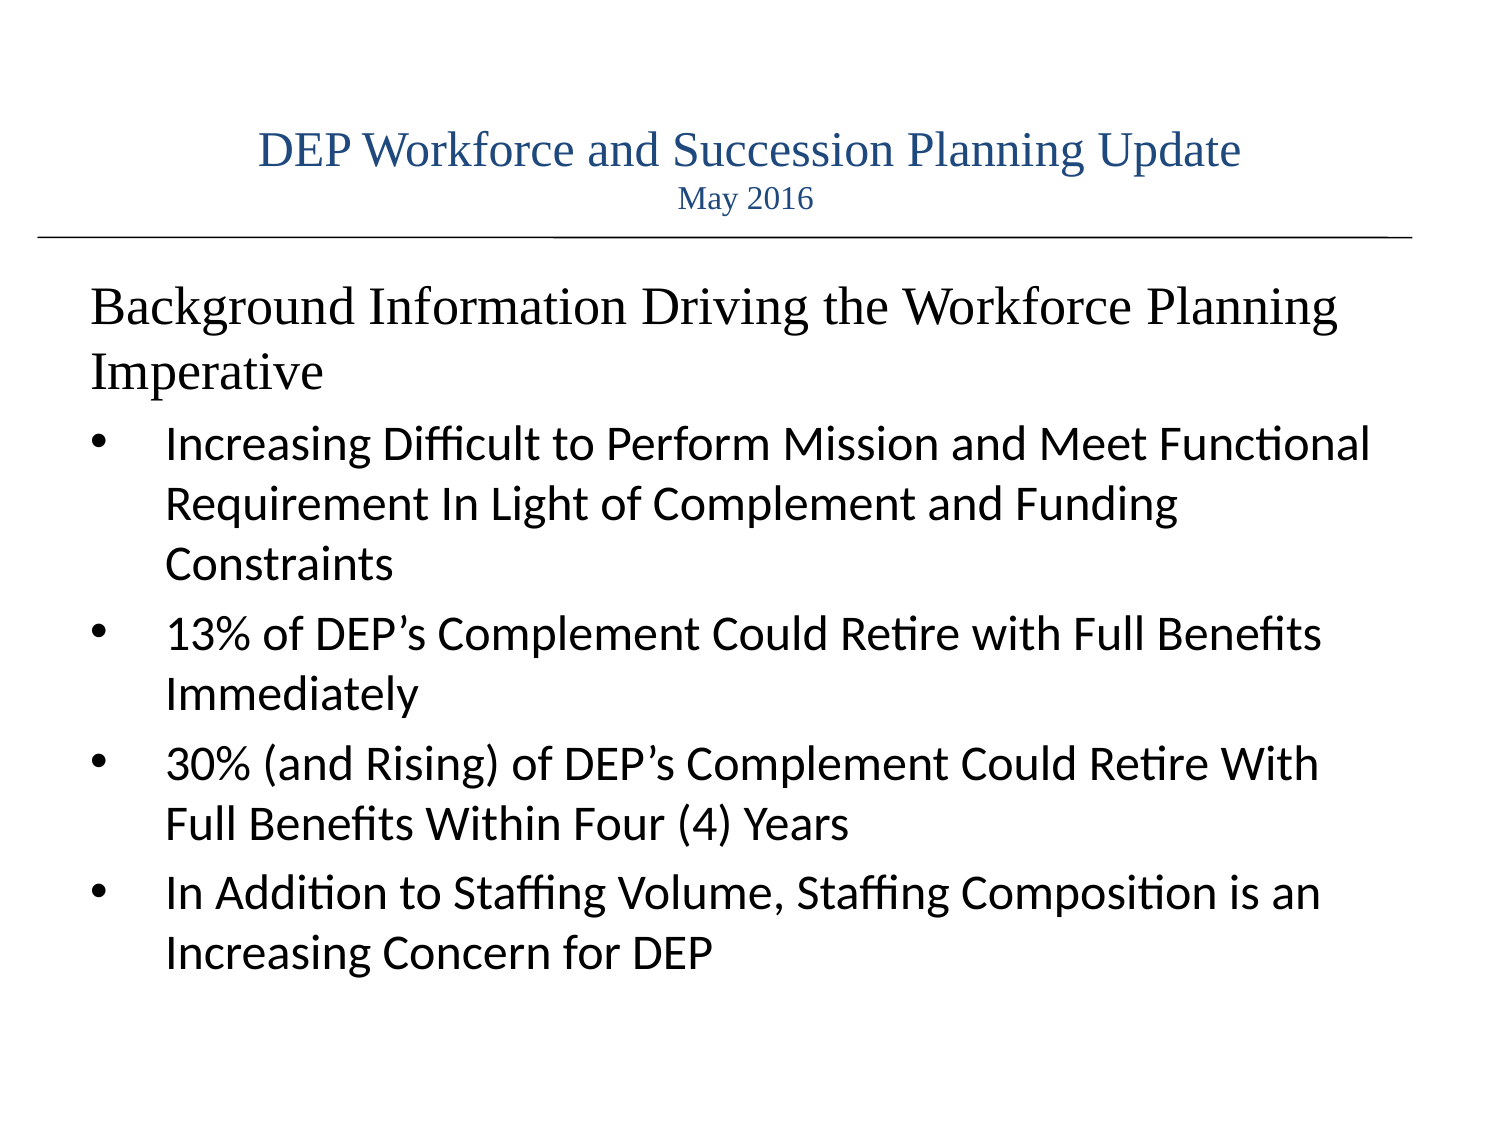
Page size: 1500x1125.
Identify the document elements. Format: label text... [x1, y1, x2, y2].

list Background Information Driving the Workforce Planning Imperative Increasing Difficult to Perform Mission and Meet Functional Requirement In Light of Complement and Funding Constraints 13% of DEP’s Complement Could Retire with Full Benefits Immediately 30% (and Rising) of DEP’s Complement Could Retire With Full Benefits Within Four (4) Years In Addition to Staffing Volume, Staffing Composition is an Increasing Concern for DEP [75, 262, 1413, 1038]
title DEP Workforce and Succession Planning Update May 2016 [75, 99, 1425, 233]
